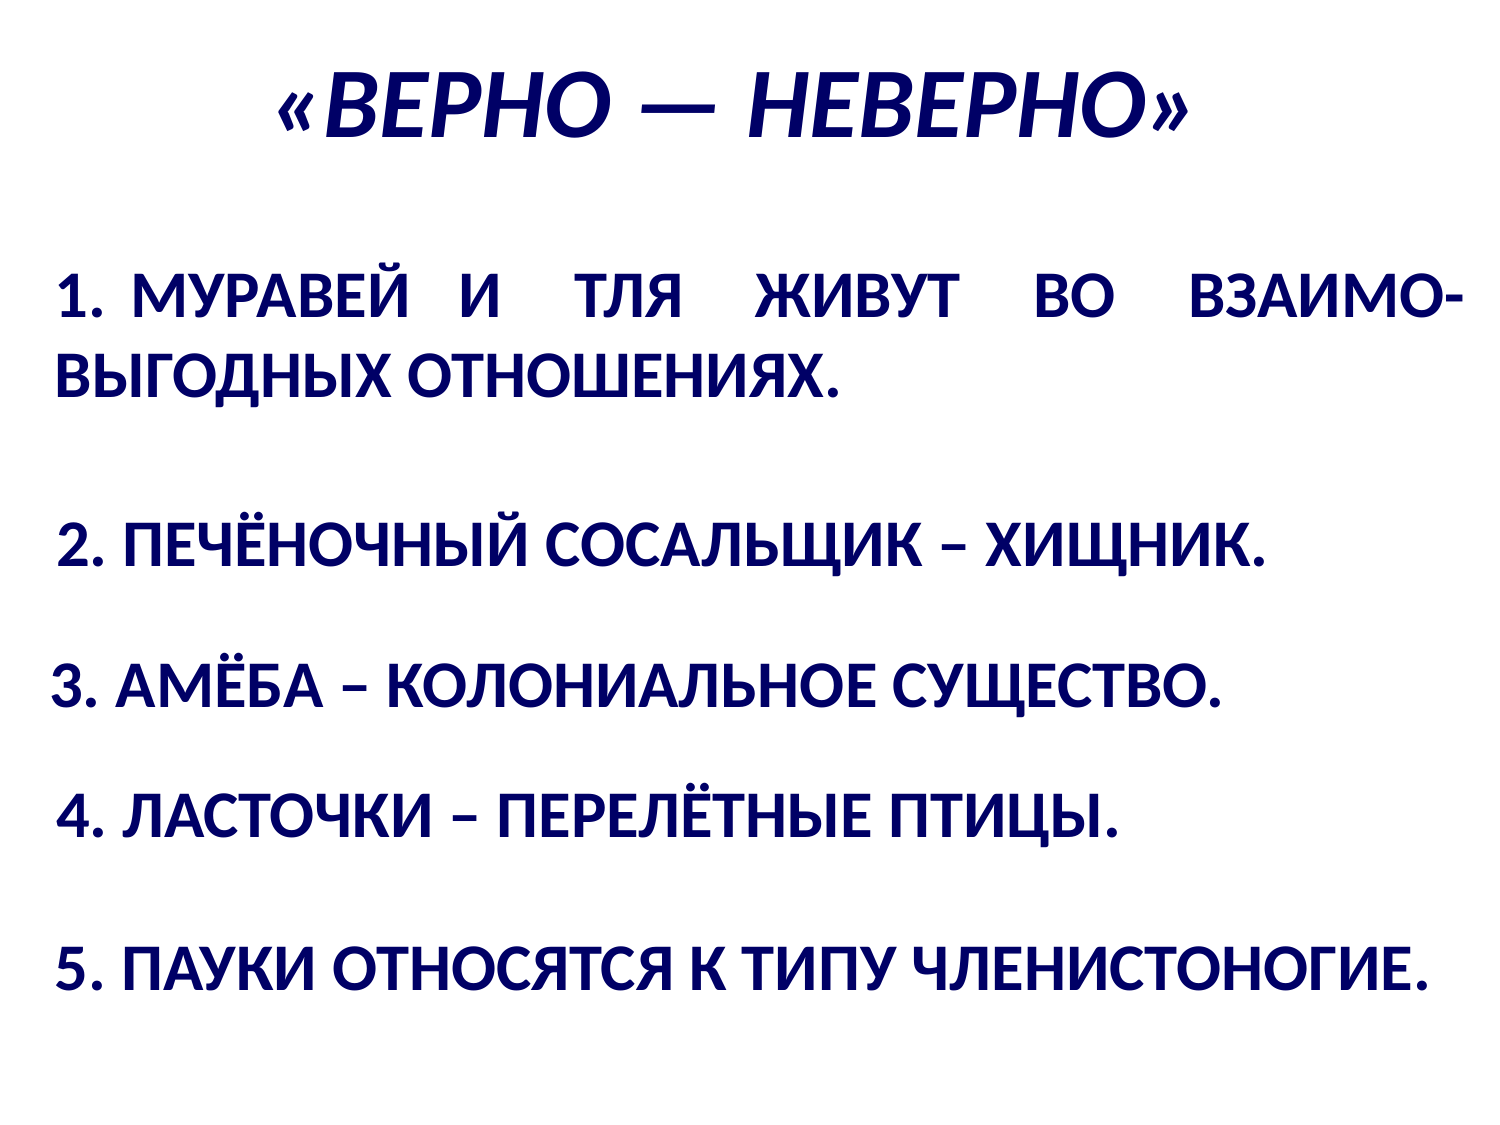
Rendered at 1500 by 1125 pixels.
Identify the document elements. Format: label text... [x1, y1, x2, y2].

text_box «Верно — Неверно» [216, 29, 1254, 165]
text_box 2. печЁночный сосальщик – хищник. [41, 492, 1483, 588]
text_box 5. пауки относятся к типу членистоногие. [39, 916, 1458, 1012]
text_box 3. амёба – колониальное существо. [34, 633, 1463, 728]
text_box 4. ласточки – перелётные птицы. [41, 763, 1232, 858]
text_box 1. Муравей и тля живут во взаимо-выгодных отношениях. [39, 243, 1481, 419]
